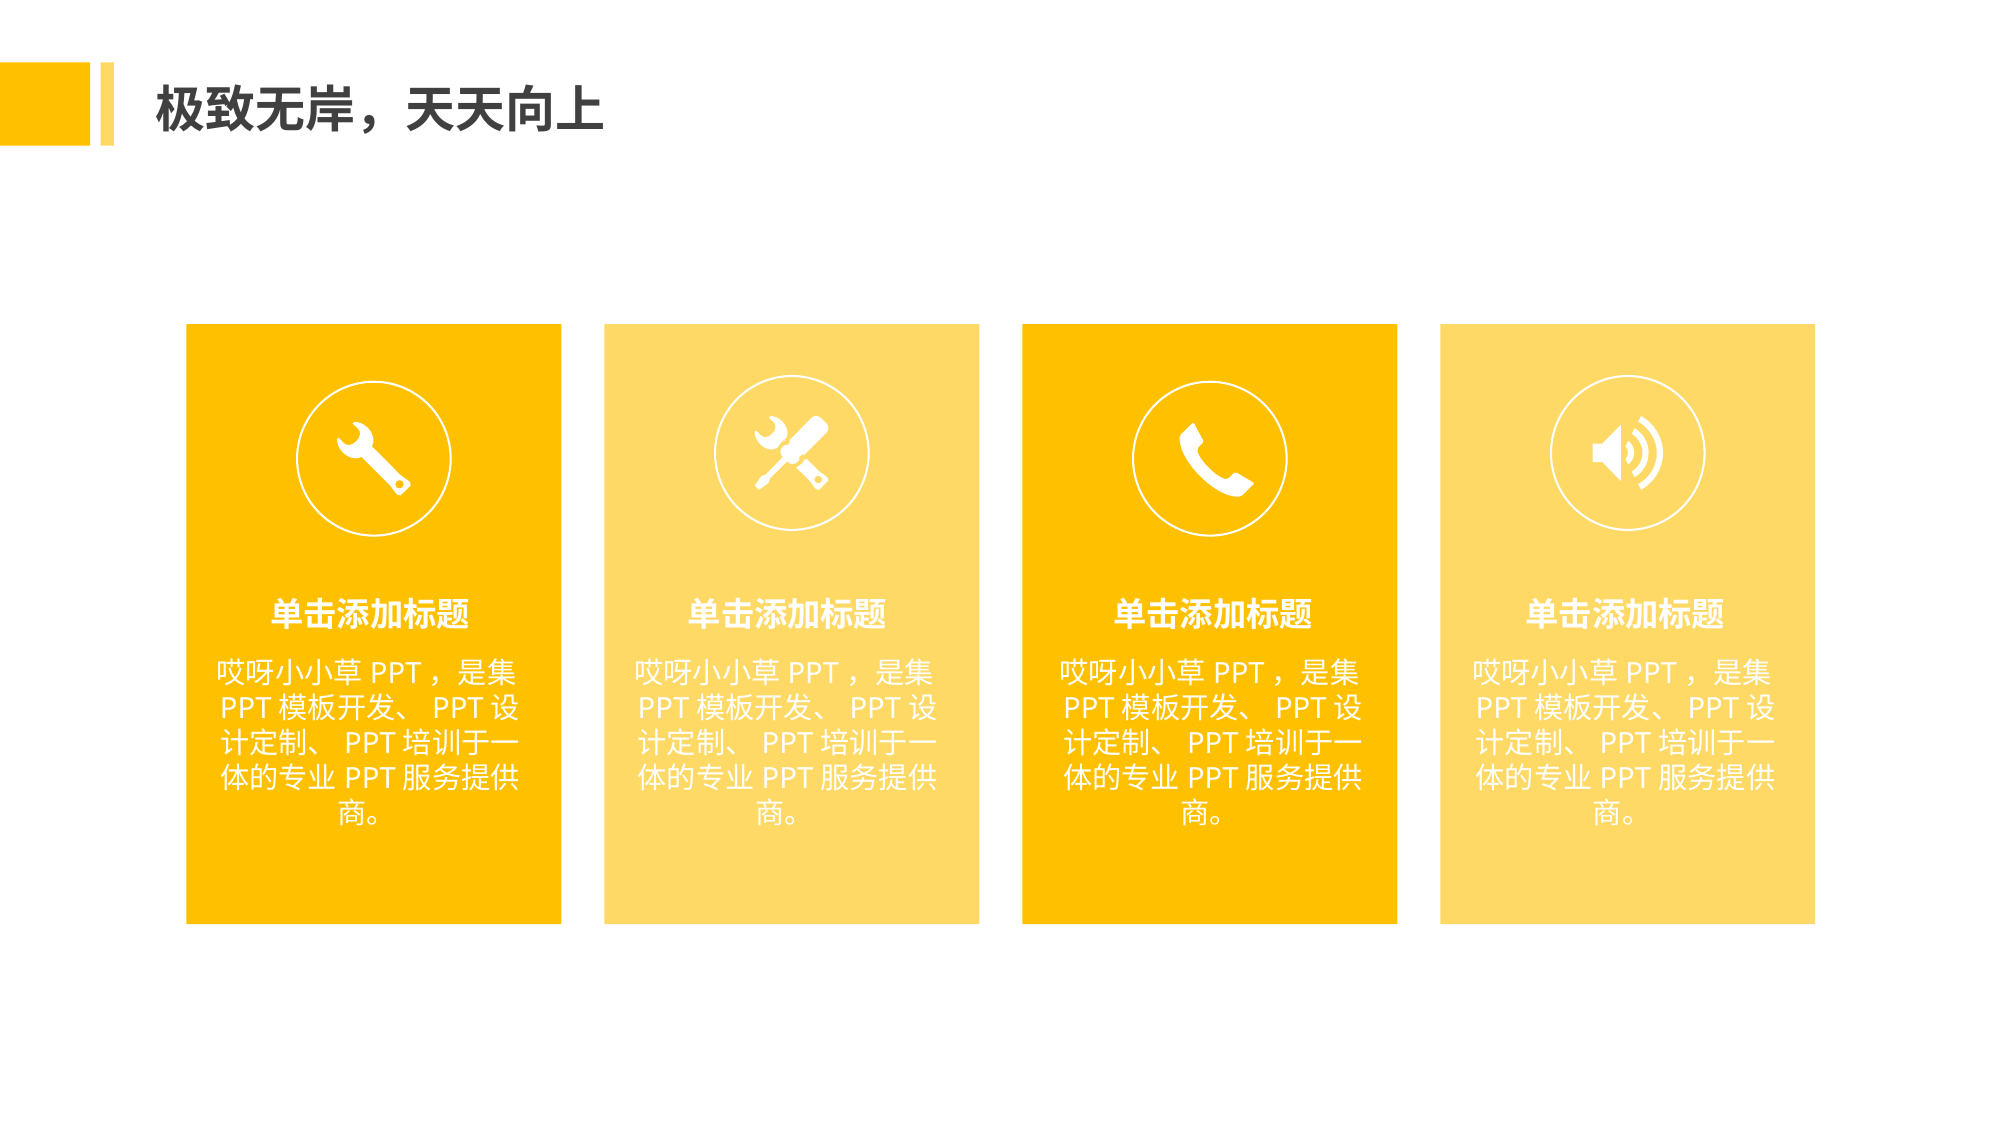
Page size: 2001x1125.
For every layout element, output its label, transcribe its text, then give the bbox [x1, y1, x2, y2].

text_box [186, 324, 562, 925]
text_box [604, 324, 980, 925]
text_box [1440, 324, 1816, 925]
text_box 极致无岸，天天向上 [140, 69, 633, 145]
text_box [0, 62, 115, 146]
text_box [1022, 324, 1398, 925]
